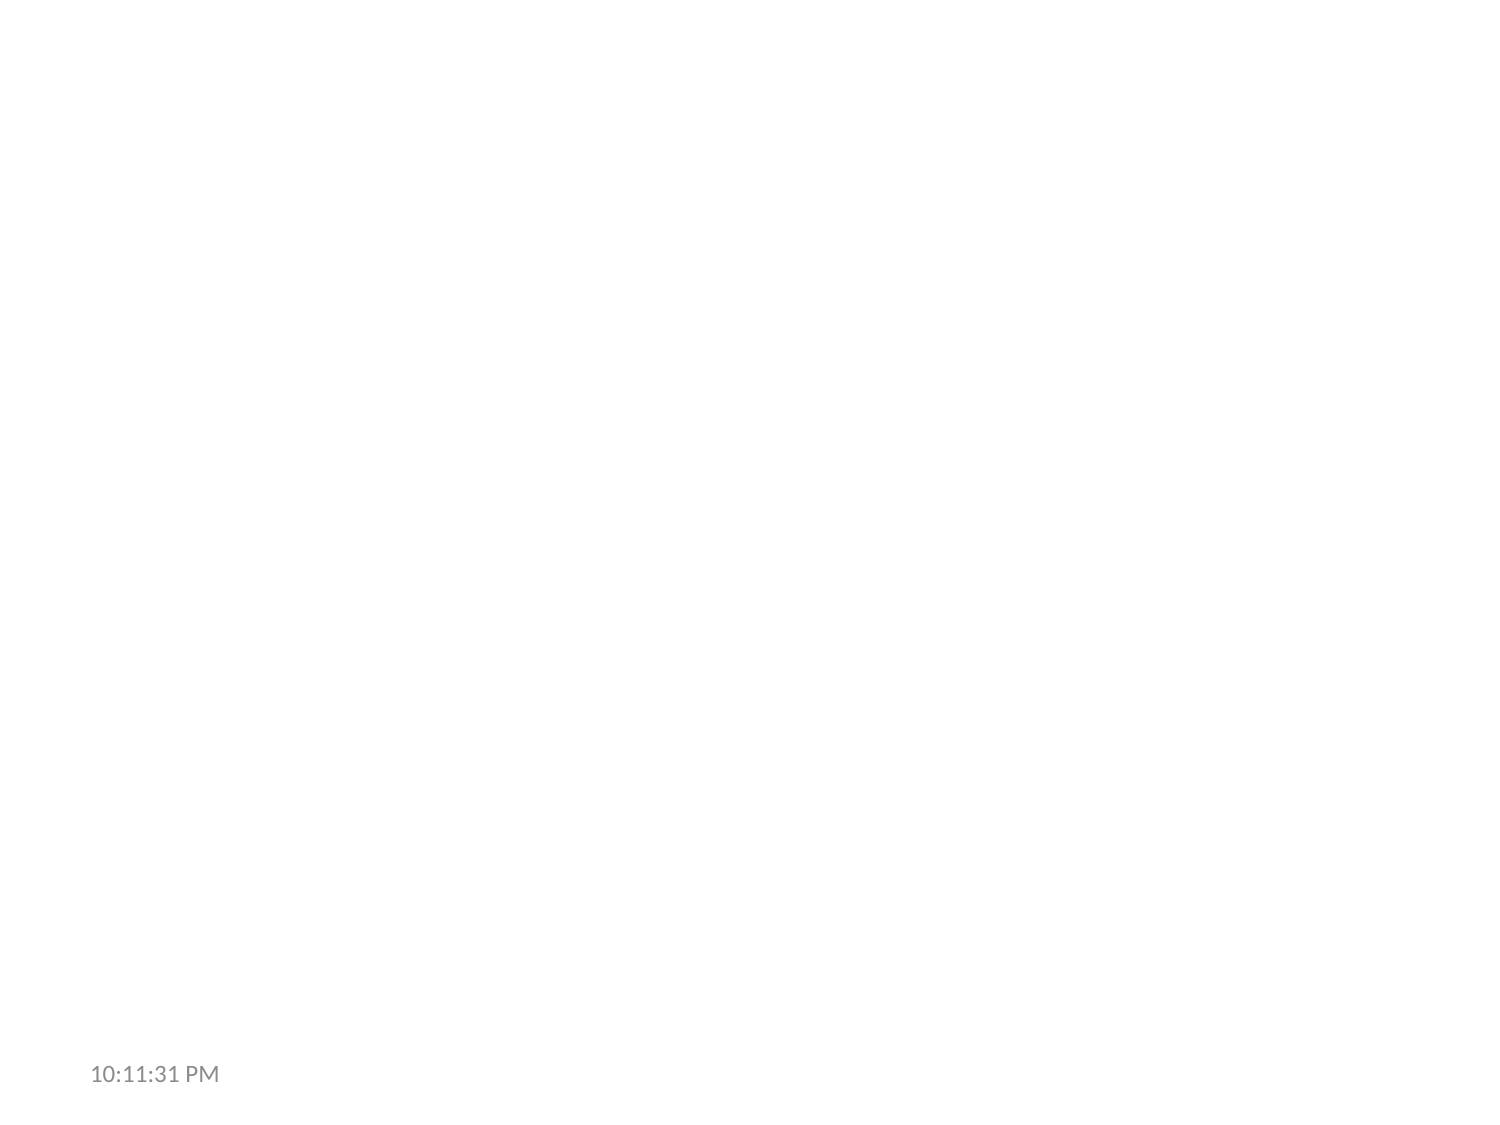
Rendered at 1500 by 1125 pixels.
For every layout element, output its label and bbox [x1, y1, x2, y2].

slide_number [75, 1042, 425, 1103]
